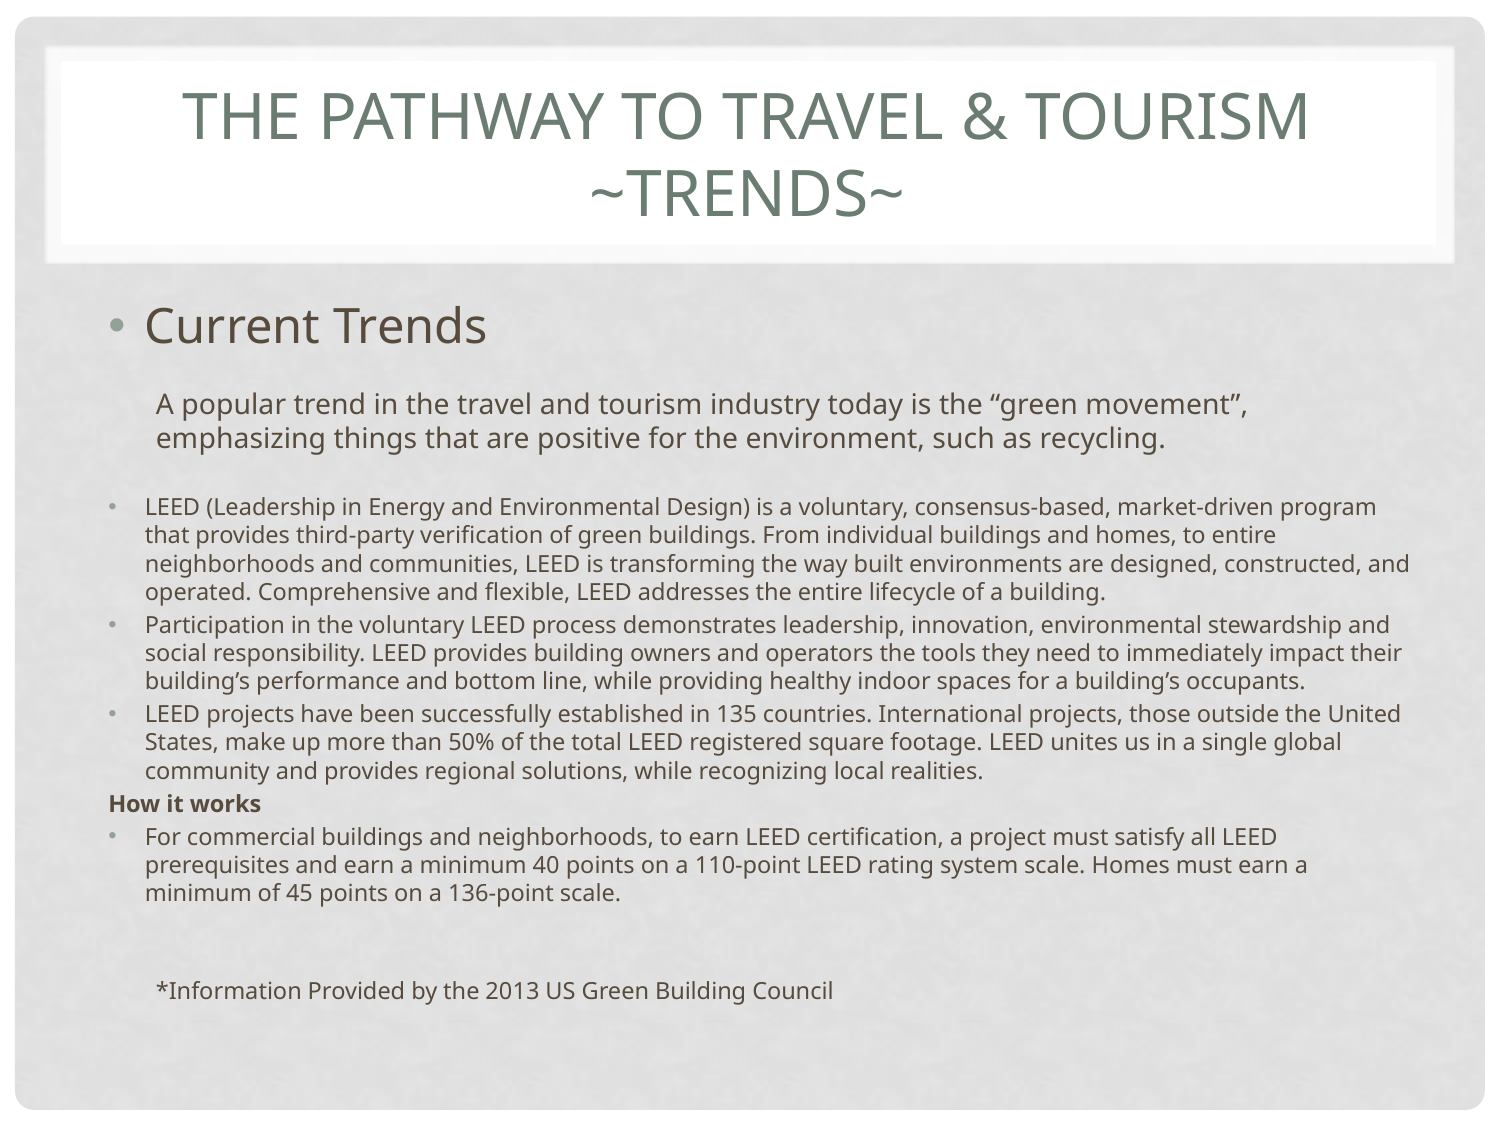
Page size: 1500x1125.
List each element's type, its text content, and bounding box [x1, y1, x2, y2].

list Current Trends A popular trend in the travel and tourism industry today is the “green movement”, emphasizing things that are positive for the environment, such as recycling. LEED (Leadership in Energy and Environmental Design) is a voluntary, consensus-based, market­-driven program that provides third-party verification of green buildings. From individual buildings and homes, to entire neighborhoods and communities, LEED is transforming the way built environments are designed, constructed, and operated. Comprehensive and flexible, LEED addresses the entire lifecycle of a building. Participation in the voluntary LEED process demonstrates leadership, innovation, environmental stewardship and social responsibility. LEED provides building owners and operators the tools they need to immediately impact their building’s performance and bottom line, while providing healthy indoor spaces for a building’s occupants. LEED projects have been successfully established in 135 countries. International projects, those outside the United States, make up more than 50% of the total LEED registered square footage. LEED unites us in a single global community and provides regional solutions, while recognizing local realities. How it works For commercial buildings and neighborhoods, to earn LEED certification, a project must satisfy all LEED prerequisites and earn a minimum 40 points on a 110-point LEED rating system scale. Homes must earn a minimum of 45 points on a 136-point scale. *Information Provided by the 2013 US Green Building Council [75, 287, 1425, 1038]
title The Pathway to Travel & Tourism ~Trends~ [69, 66, 1425, 238]
